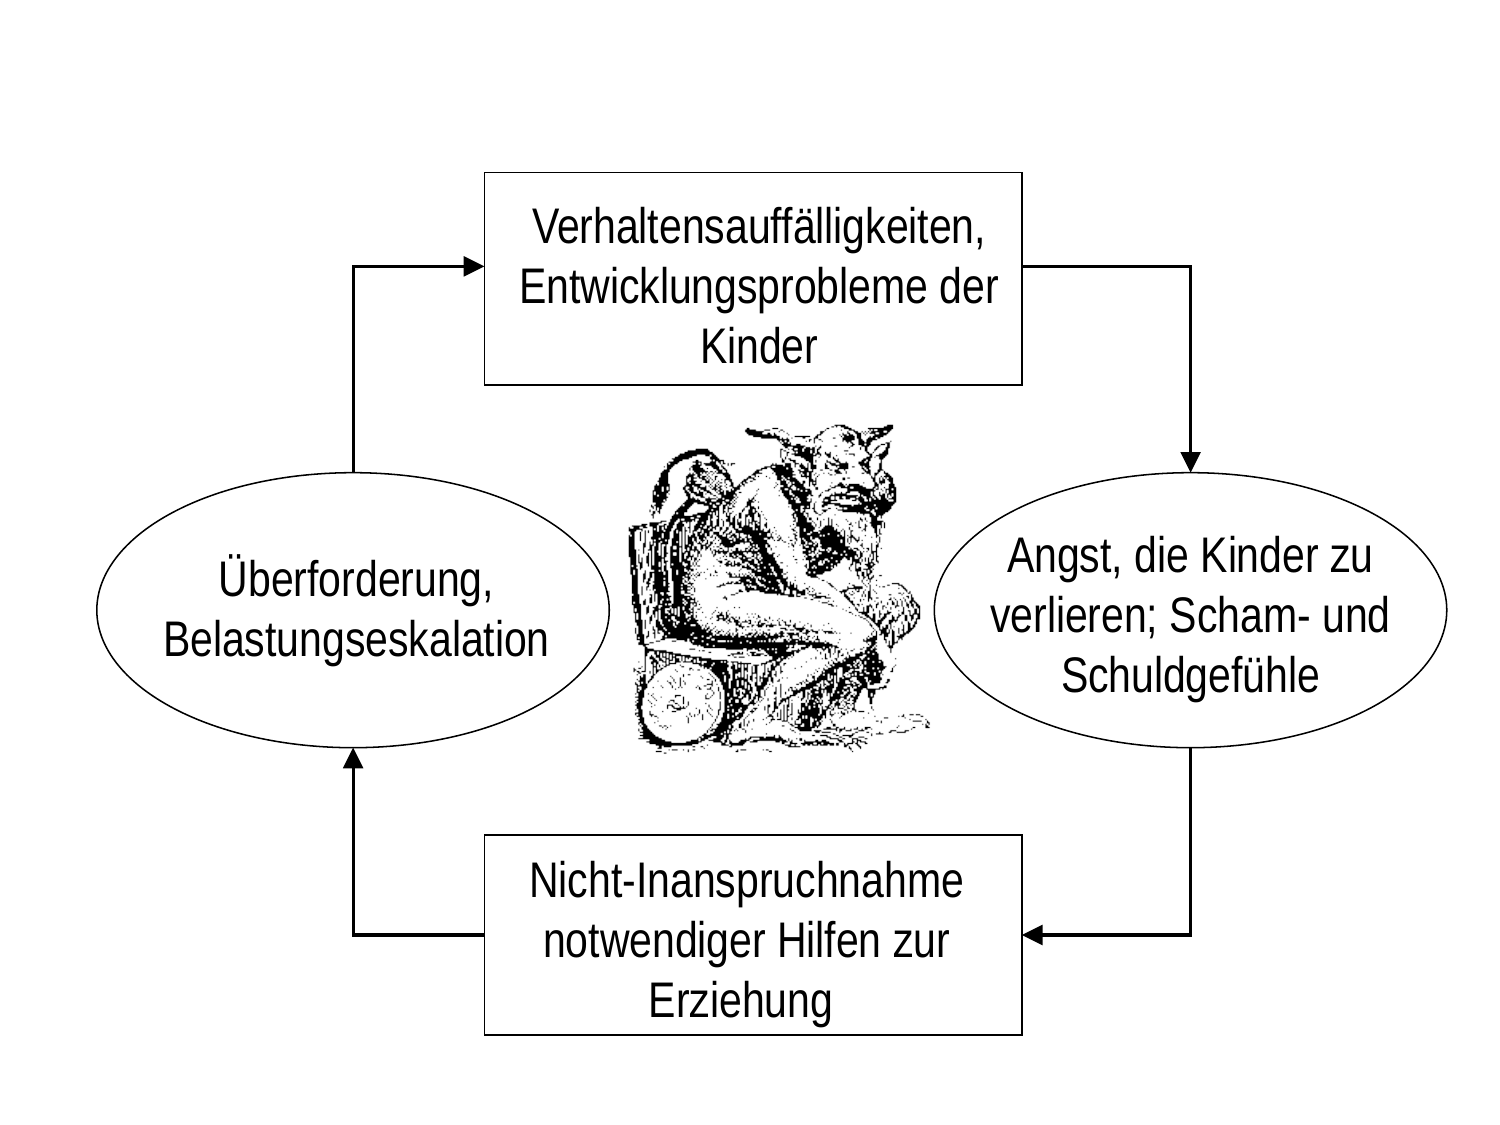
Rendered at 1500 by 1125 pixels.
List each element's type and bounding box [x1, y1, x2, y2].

text_box [96, 172, 1447, 1036]
